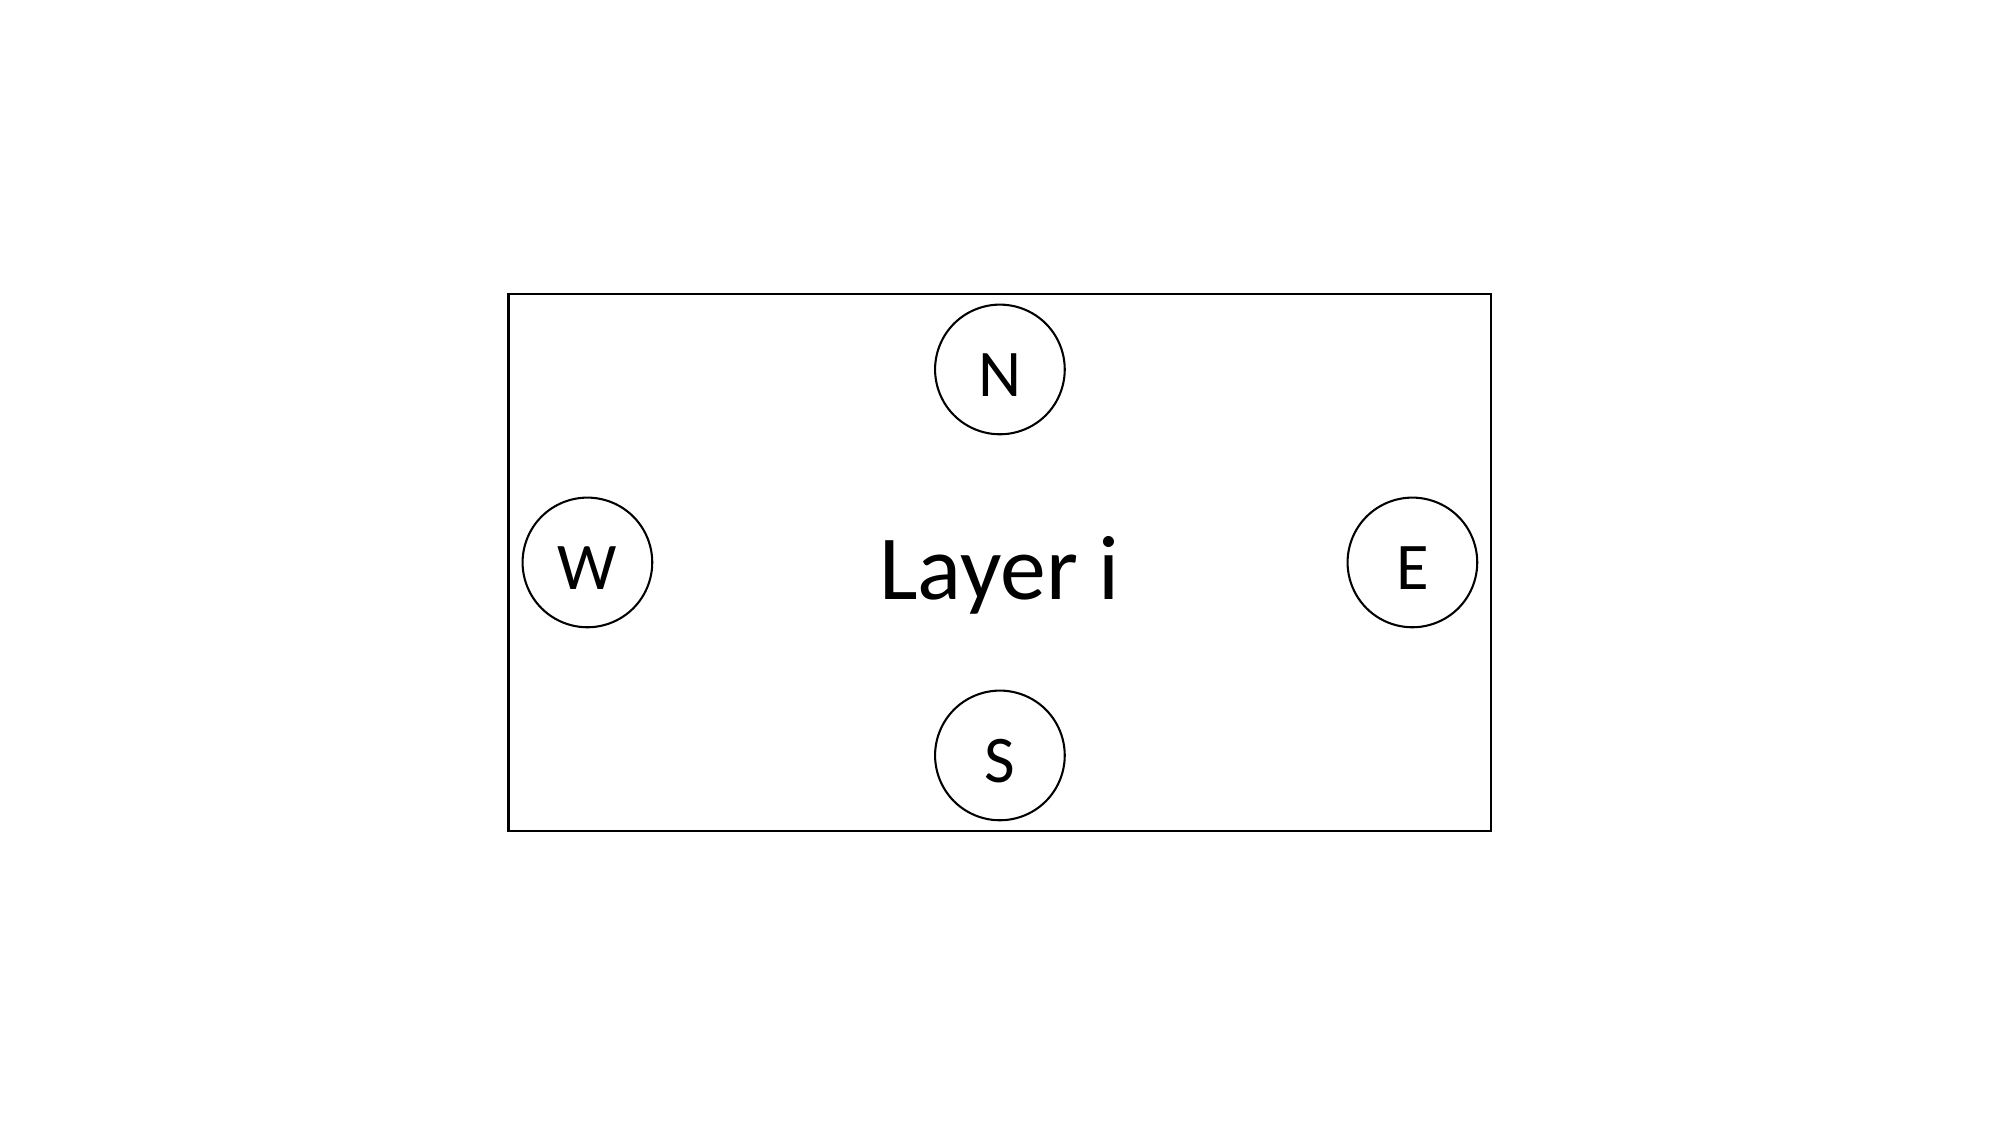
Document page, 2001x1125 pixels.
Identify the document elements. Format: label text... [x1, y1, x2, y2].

text_box N [934, 303, 1066, 436]
text_box E [1346, 496, 1479, 629]
text_box S [934, 689, 1066, 822]
text_box Layer i [507, 293, 1492, 832]
text_box W [521, 496, 654, 629]
